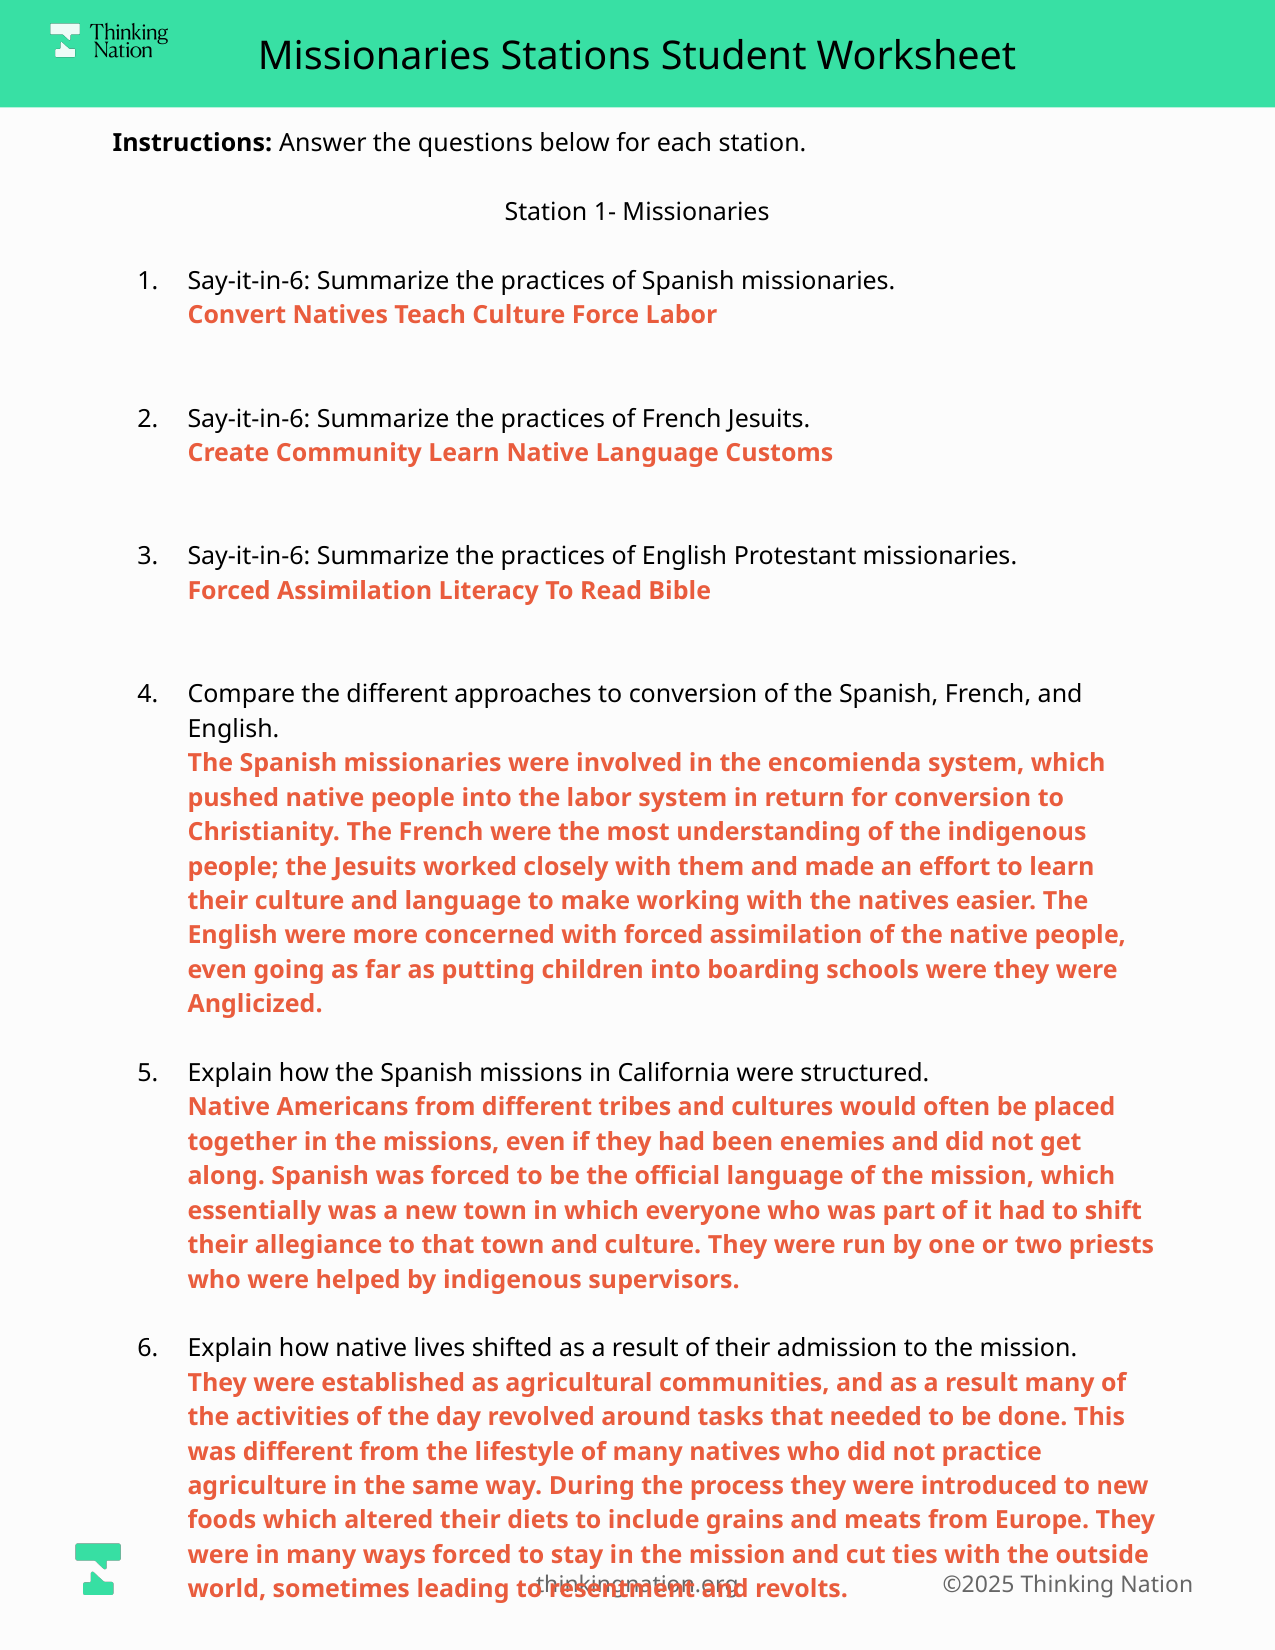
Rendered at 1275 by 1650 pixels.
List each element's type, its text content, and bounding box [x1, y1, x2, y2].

text_box ©2025 Thinking Nation [1178, 1553, 1210, 1605]
picture [36, 12, 172, 69]
text_box Instructions: Answer the questions below for each station. Station 1- Missionaries Say-it-in-6: Summarize the practices of Spanish missionaries. Convert Natives Teach Culture Force Labor Say-it-in-6: Summarize the practices of French Jesuits. Create Community Learn Native Language Customs Say-it-in-6: Summarize the practices of English Protestant missionaries. Forced Assimilation Literacy To Read Bible Compare the different approaches to conversion of the Spanish, French, and English. The Spanish missionaries were involved in the encomienda system, which pushed native people into the labor system in return for conversion to Christianity. The French were the most understanding of the indigenous people; the Jesuits worked closely with them and made an effort to learn their culture and language to make working with the natives easier. The English were more concerned with forced assimilation of the native people, even going as far as putting children into boarding schools were they were Anglicized. Explain how the Spanish missions in California were structured. Native Americans from different tribes and cultures would often be placed together in the missions, even if they had been enemies and did not get along. Spanish was forced to be the official language of the mission, which essentially was a new town in which everyone who was part of it had to shift their allegiance to that town and culture. They were run by one or two priests who were helped by indigenous supervisors. Explain how native lives shifted as a result of their admission to the mission. They were established as agricultural communities, and as a result many of the activities of the day revolved around tasks that needed to be done. This was different from the lifestyle of many natives who did not practice agriculture in the same way. During the process they were introduced to new foods which altered their diets to include grains and meats from Europe. They were in many ways forced to stay in the mission and cut ties with the outside world, sometimes leading to resentment and revolts. [97, 107, 1178, 1650]
picture [62, 1533, 134, 1605]
text_box Missionaries Stations Student Worksheet [0, 0, 1275, 108]
